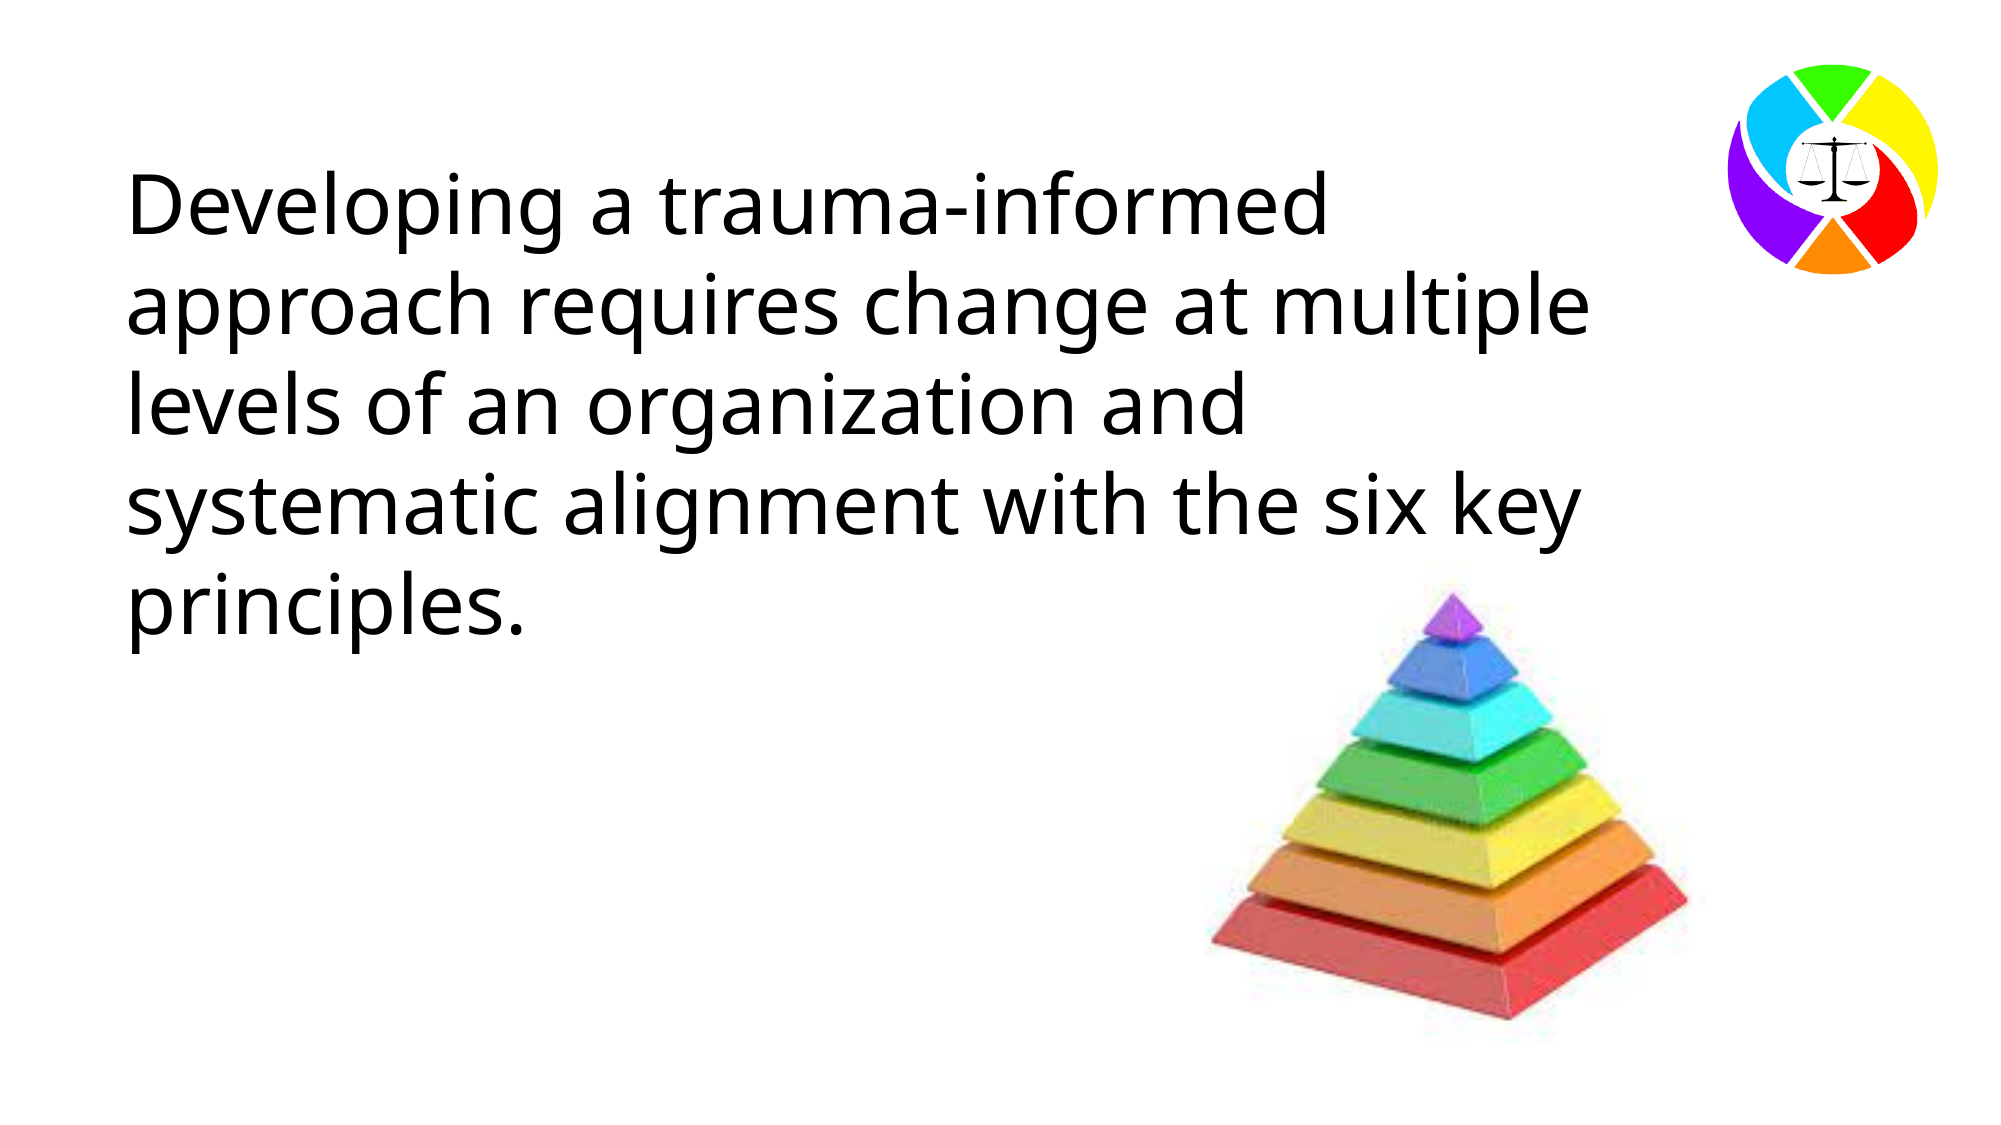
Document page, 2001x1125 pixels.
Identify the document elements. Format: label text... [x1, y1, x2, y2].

picture [1076, 562, 1827, 1062]
text_box Developing a trauma-informed approach requires change at multiple levels of an organization and systematic alignment with the six key principles. [111, 143, 1683, 659]
picture [1694, 29, 1973, 308]
